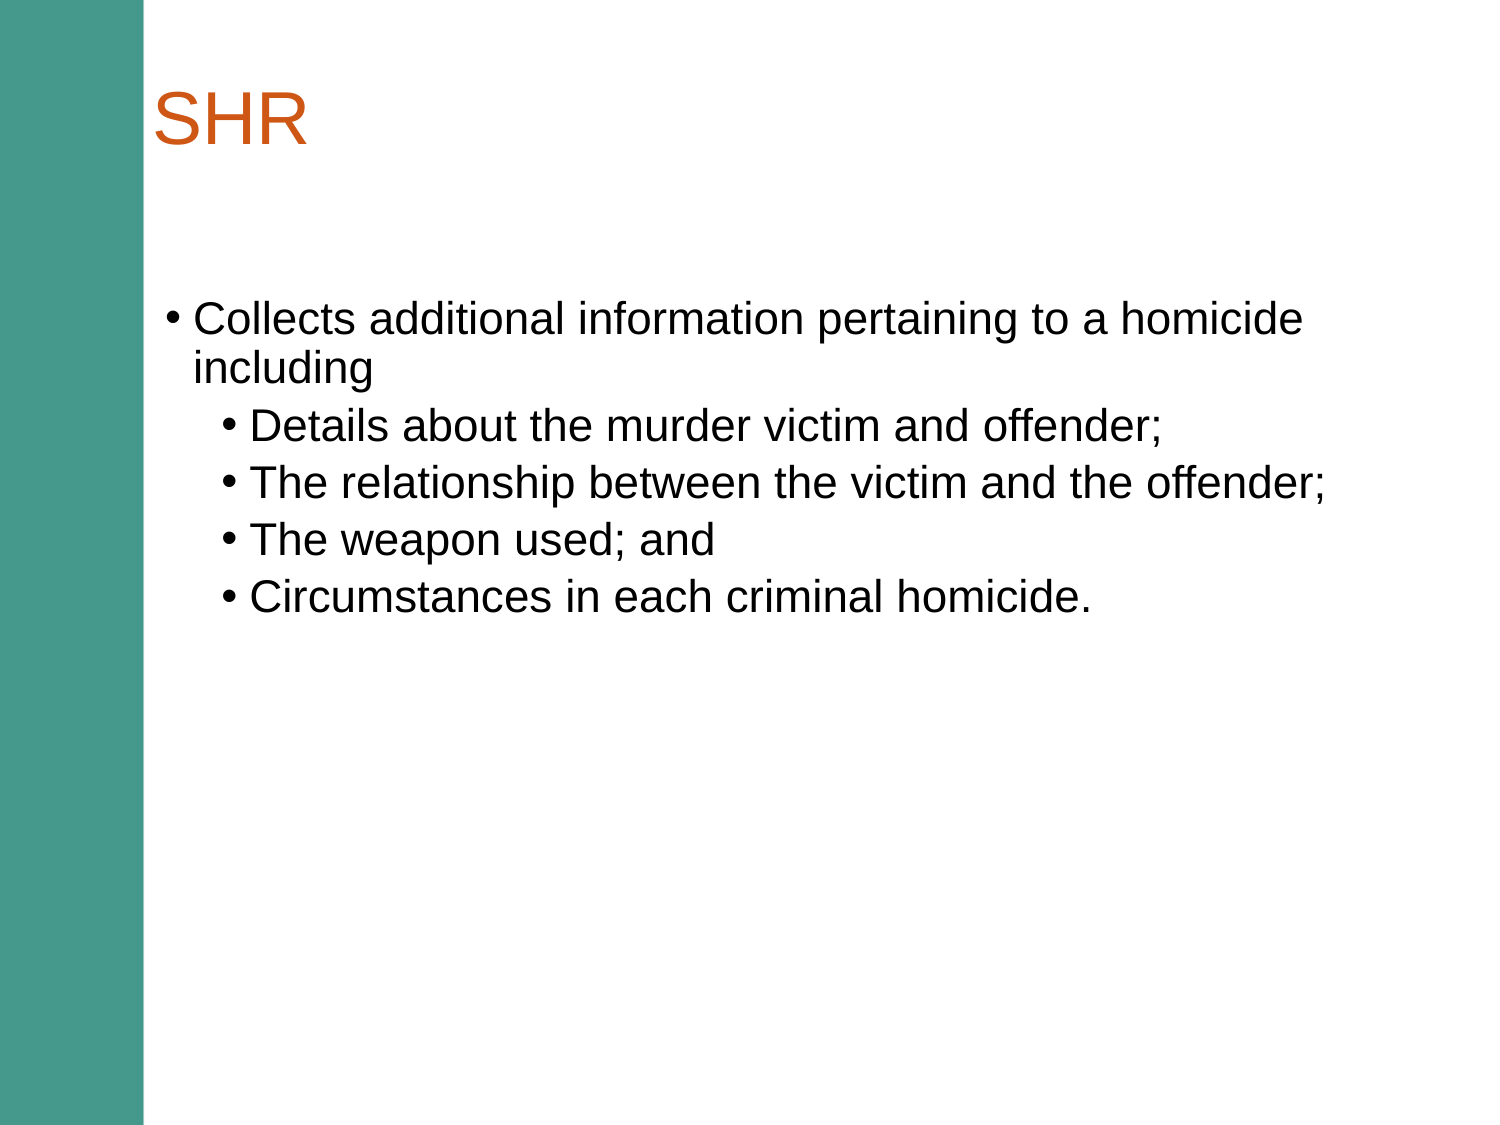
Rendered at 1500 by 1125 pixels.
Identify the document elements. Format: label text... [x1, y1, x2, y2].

title SHR [137, 52, 1432, 188]
picture [0, 0, 1500, 1125]
list Collects additional information pertaining to a homicide including Details about the murder victim and offender; The relationship between the victim and the offender; The weapon used; and Circumstances in each criminal homicide. [150, 287, 1444, 1002]
